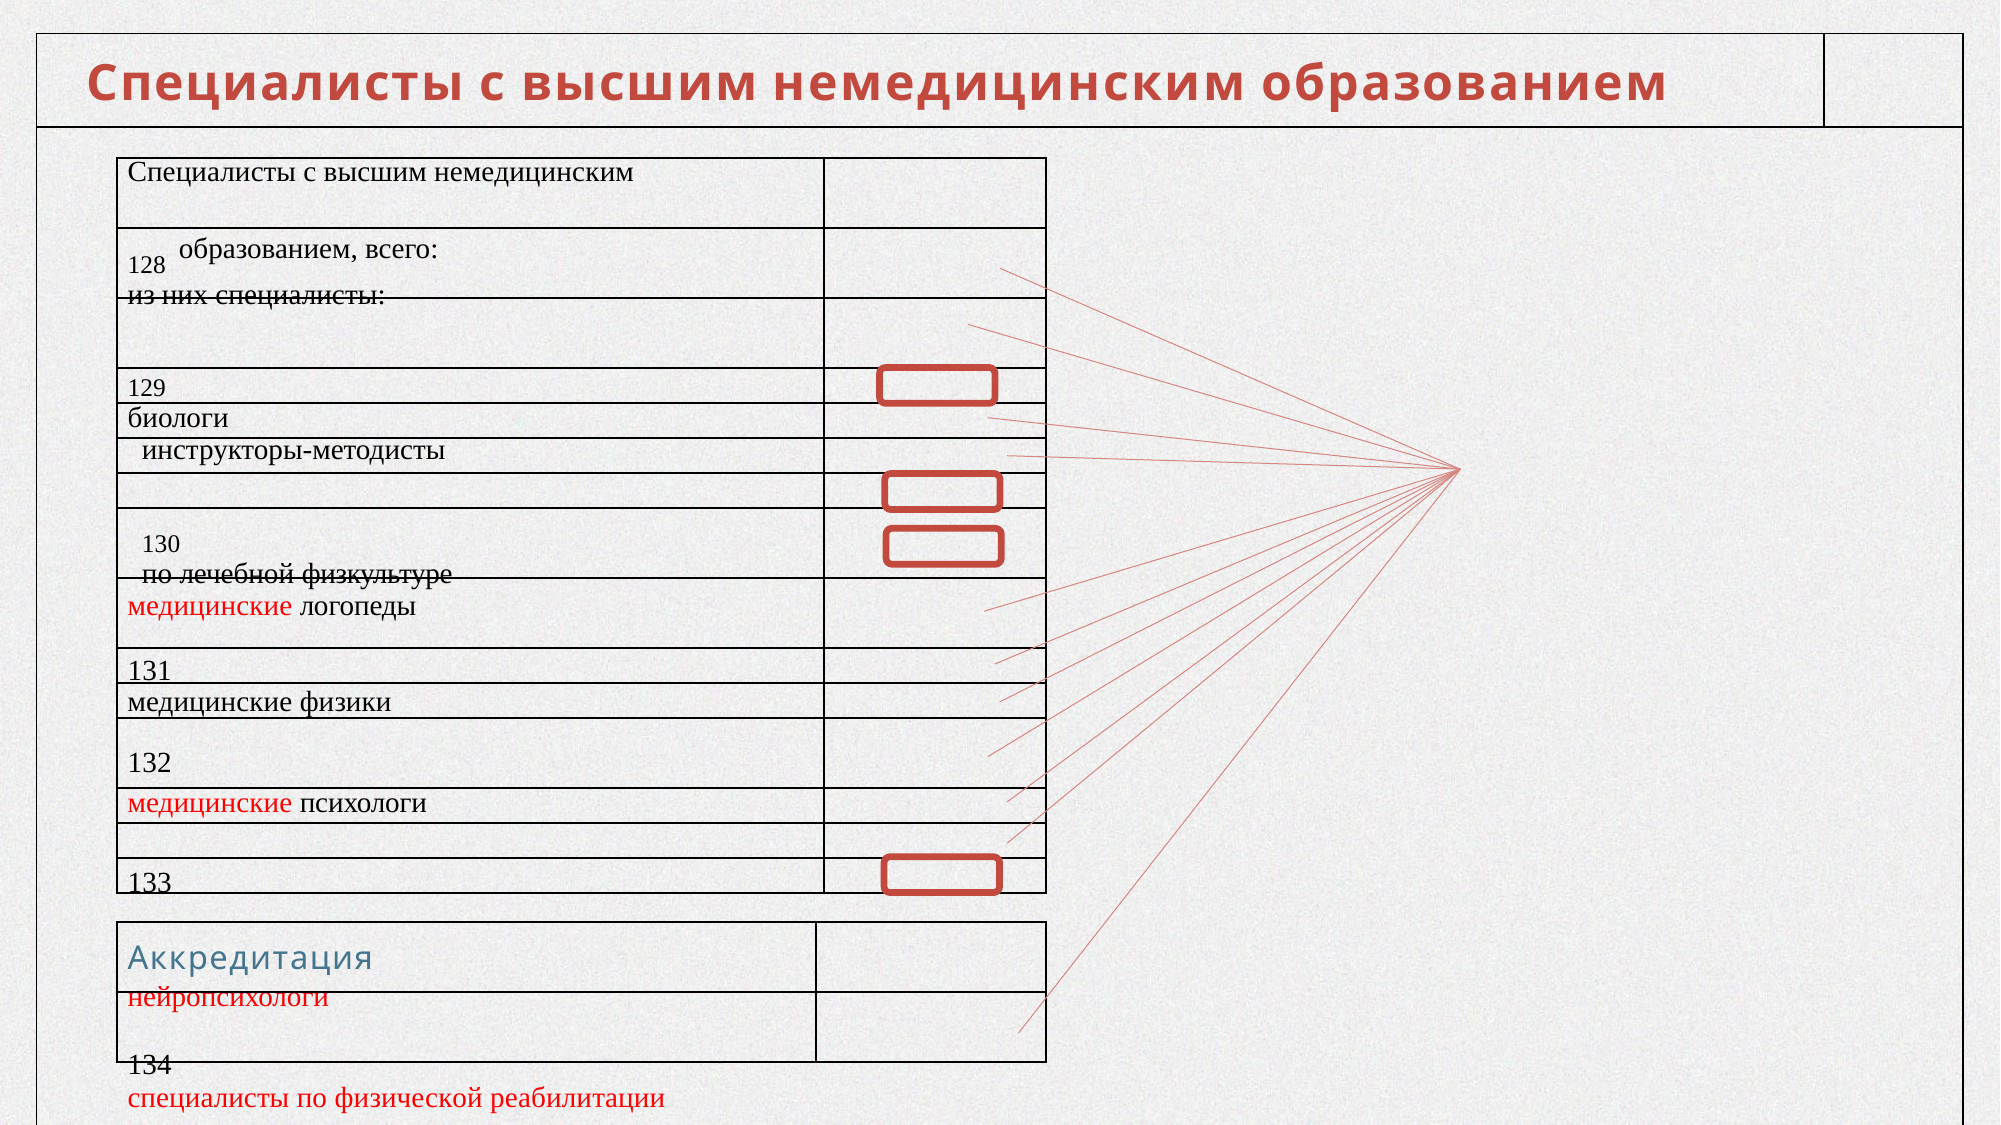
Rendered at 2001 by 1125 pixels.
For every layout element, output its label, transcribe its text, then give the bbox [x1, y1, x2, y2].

table_header [1825, 34, 1962, 126]
picture [0, 0, 2000, 1125]
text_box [115, 156, 1462, 1064]
table_cell Специалисты с высшим немедицинским 128 образованием, всего: из них специалисты: 129 биологи инструкторы-методисты 130 по лечебной физкультуре медицинские логопеды 131 медицинские физики 132 медицинские психологи 133 Аккредитация нейропсихологи 134 специалисты по физической реабилитации 135 (кинезиоспециалисты) судебные эксперты (эксперты-биохимики, эксперты- 136 генетики, эксперты-химики) химики-эксперты медицинской организации 137 зоологи 138 эксперты-физики по контролю за источниками 139 ионизирующих и неоионизирующих излучений эмбриологи 140 энтомологи 141 специалисты по эргореабилитации (эргоспециалисты) 142 Специалисты с высшим немедицинским 232 образованием, занимающих должности врачей, всего из них врачей: 233 Кресты по гр. 16 удалены лаборантов [37, 128, 1962, 1125]
table_header Специалисты с высшим немедицинским образованием [37, 34, 1823, 126]
